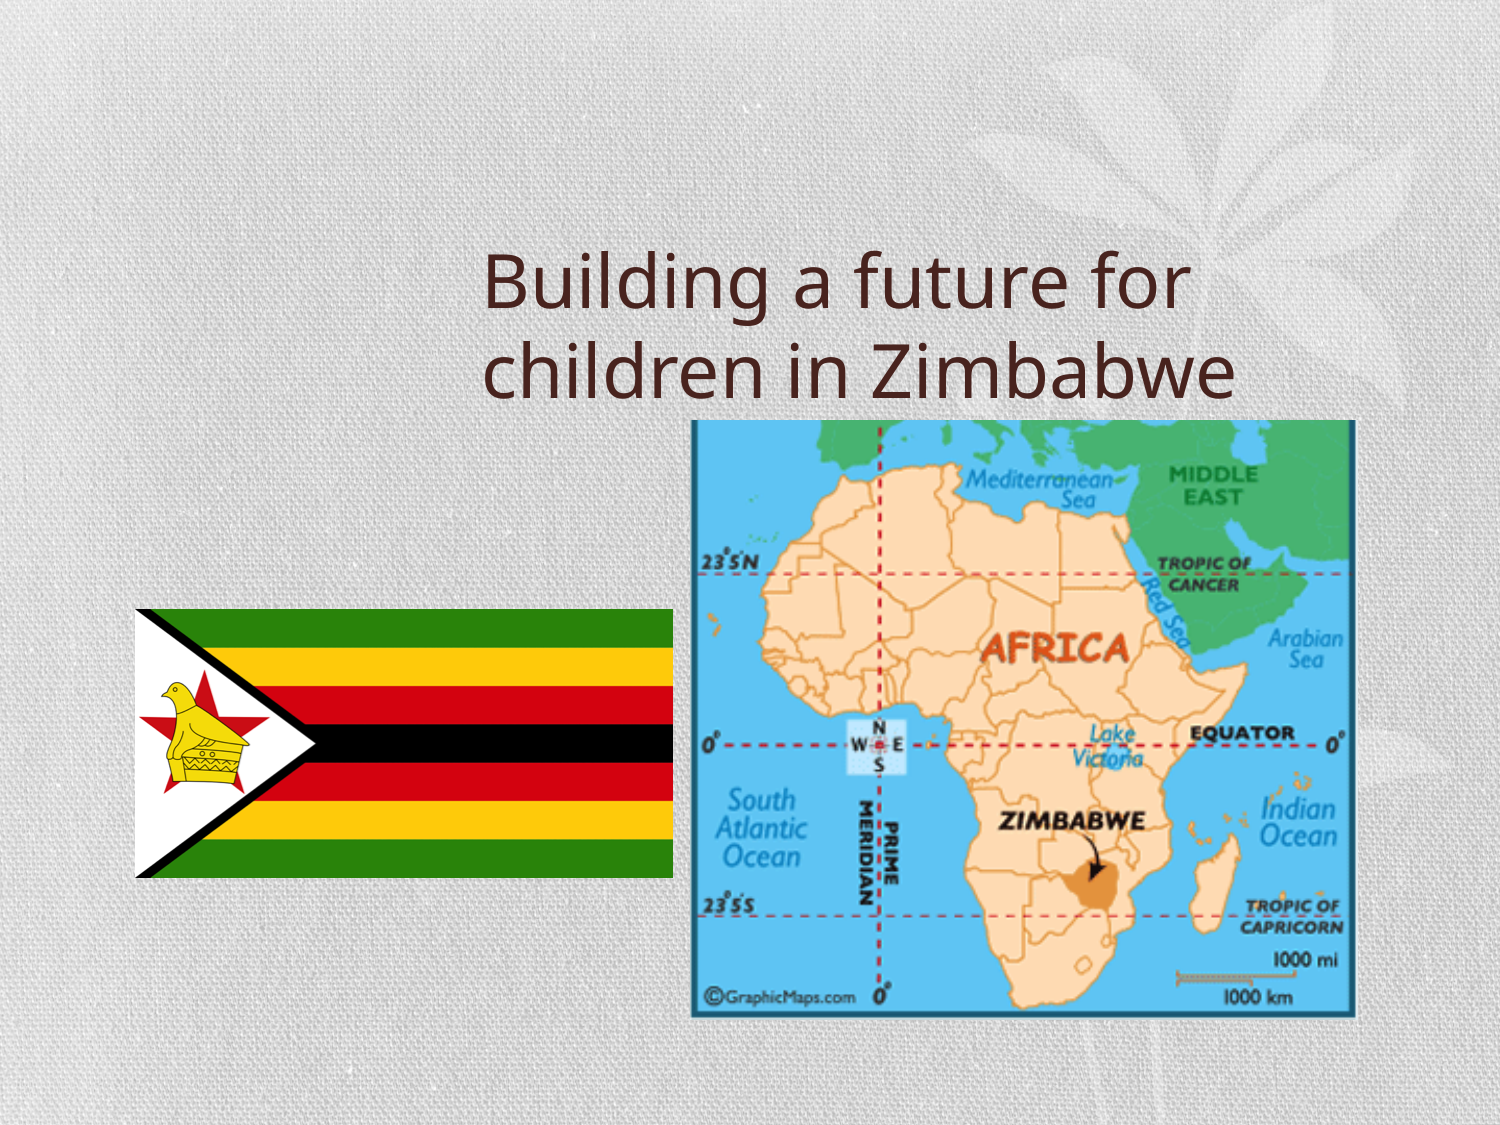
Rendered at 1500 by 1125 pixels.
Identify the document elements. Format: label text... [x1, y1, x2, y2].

picture [135, 609, 673, 879]
title Building a future for children in Zimbabwe [500, 134, 1323, 421]
picture [147, 125, 491, 492]
picture [690, 420, 1358, 1021]
